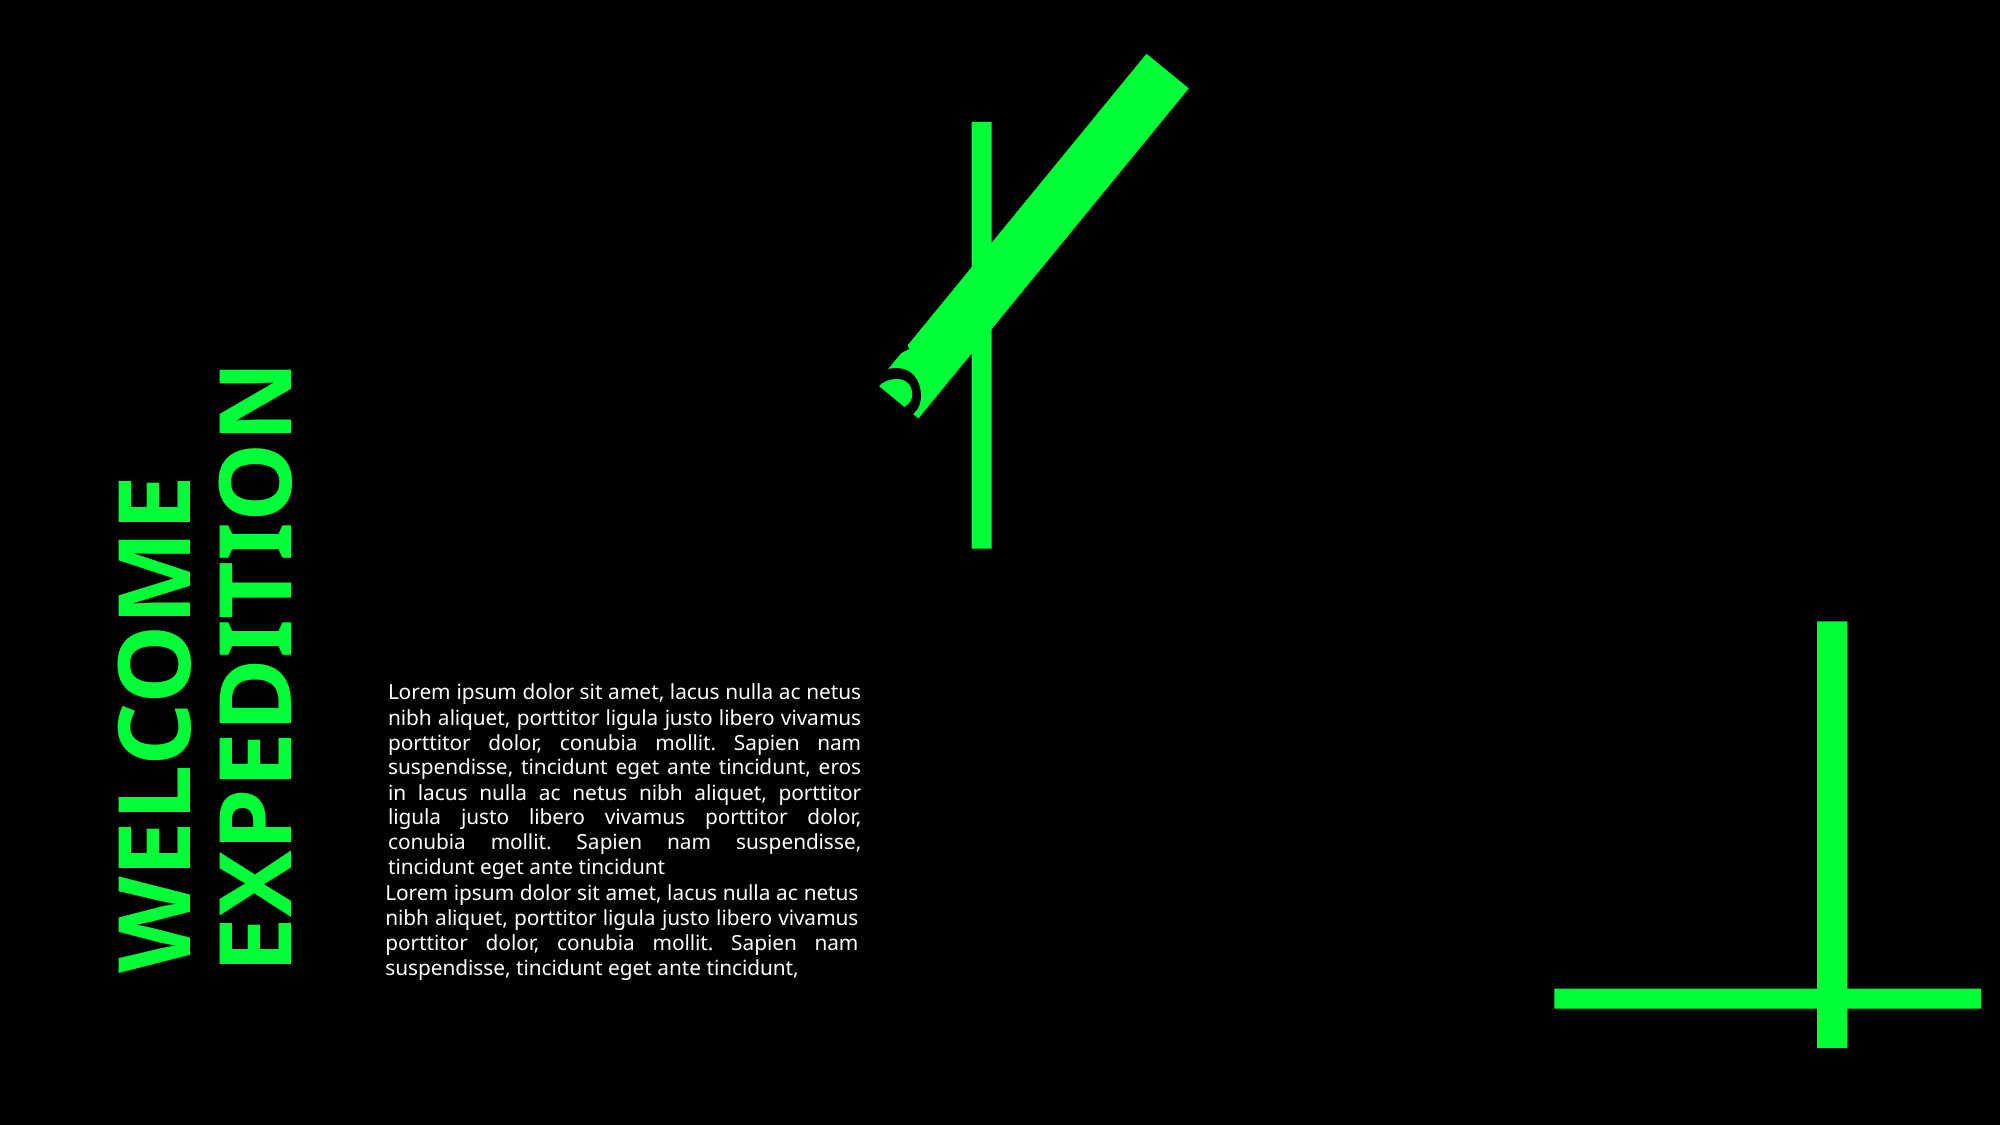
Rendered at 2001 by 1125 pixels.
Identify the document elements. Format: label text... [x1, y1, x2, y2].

text_box EXPEDITION [183, 121, 319, 989]
text_box [1816, 620, 1849, 1049]
text_box [1090, 52, 1191, 121]
text_box [1553, 1004, 1816, 1010]
picture [976, 121, 1817, 1004]
text_box Lorem ipsum dolor sit amet, lacus nulla ac netus nibh aliquet, porttitor ligula justo libero vivamus porttitor dolor, conubia mollit. Sapien nam suspendisse, tincidunt eget ante tincidunt, eros in lacus nulla ac netus nibh aliquet, porttitor ligula justo libero vivamus porttitor dolor, conubia mollit. Sapien nam suspendisse, tincidunt eget ante tincidunt [373, 671, 876, 887]
text_box [874, 267, 970, 420]
text_box [970, 121, 976, 550]
text_box WELCOME [82, 189, 183, 989]
text_box [1849, 987, 1982, 1010]
text_box Lorem ipsum dolor sit amet, lacus nulla ac netus nibh aliquet, porttitor ligula justo libero vivamus porttitor dolor, conubia mollit. Sapien nam suspendisse, tincidunt eget ante tincidunt, [370, 872, 874, 987]
